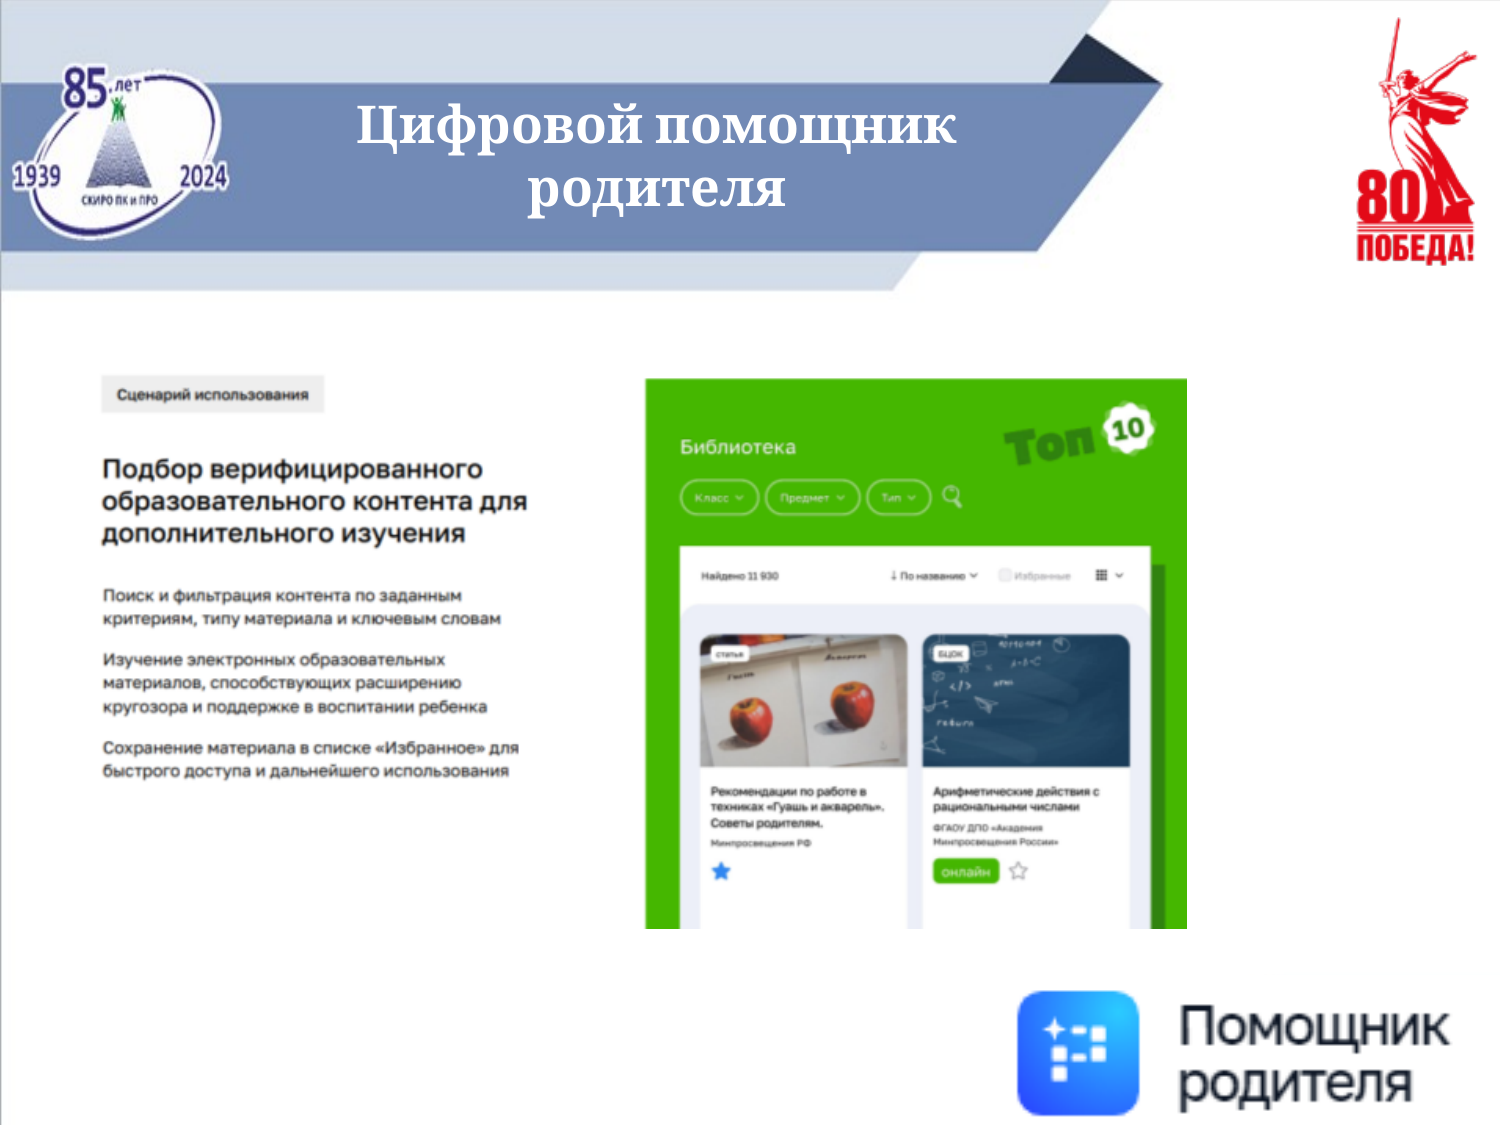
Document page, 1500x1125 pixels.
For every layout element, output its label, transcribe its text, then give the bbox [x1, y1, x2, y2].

title Цифровой помощник родителя [242, 90, 1073, 219]
picture [0, 0, 1500, 1125]
